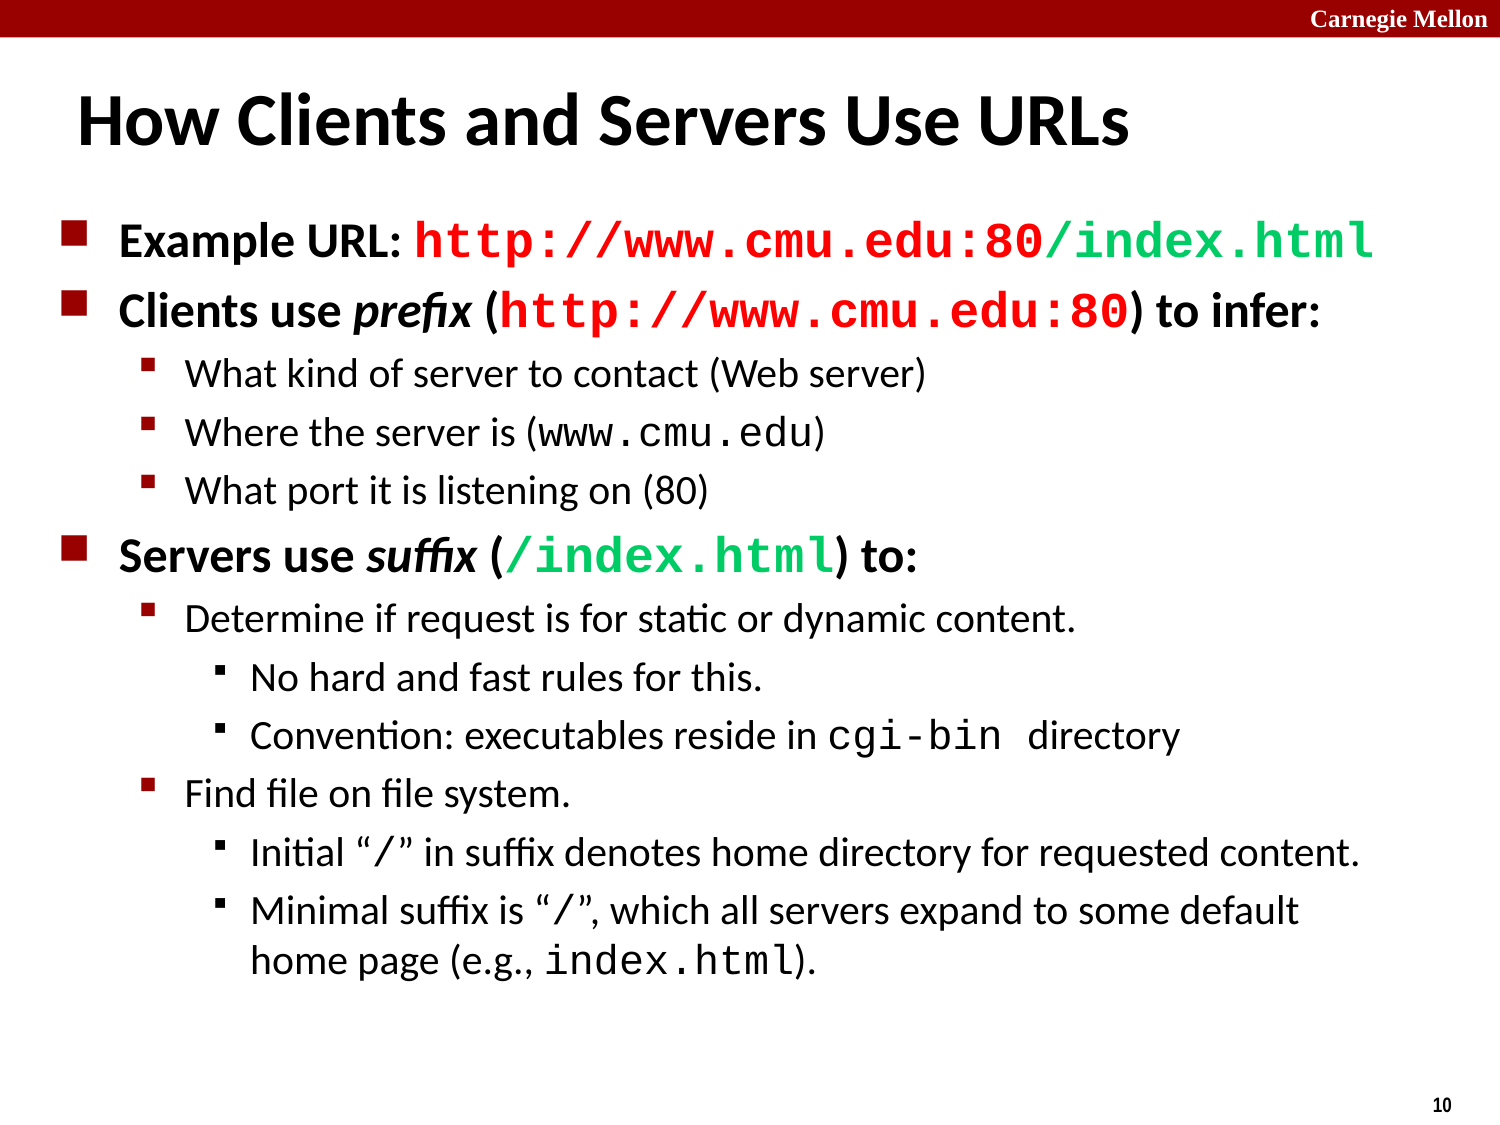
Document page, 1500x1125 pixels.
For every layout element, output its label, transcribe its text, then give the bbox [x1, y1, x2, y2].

list Example URL: http://www.cmu.edu:80/index.html Clients use prefix (http://www.cmu.edu:80) to infer: What kind of server to contact (Web server) Where the server is (www.cmu.edu) What port it is listening on (80) Servers use suffix (/index.html) to: Determine if request is for static or dynamic content. No hard and fast rules for this. Convention: executables reside in cgi-bin directory Find file on file system. Initial “/” in suffix denotes home directory for requested content. Minimal suffix is “/”, which all servers expand to some default home page (e.g., index.html). [47, 199, 1411, 1088]
title How Clients and Servers Use URLs [62, 68, 1413, 163]
